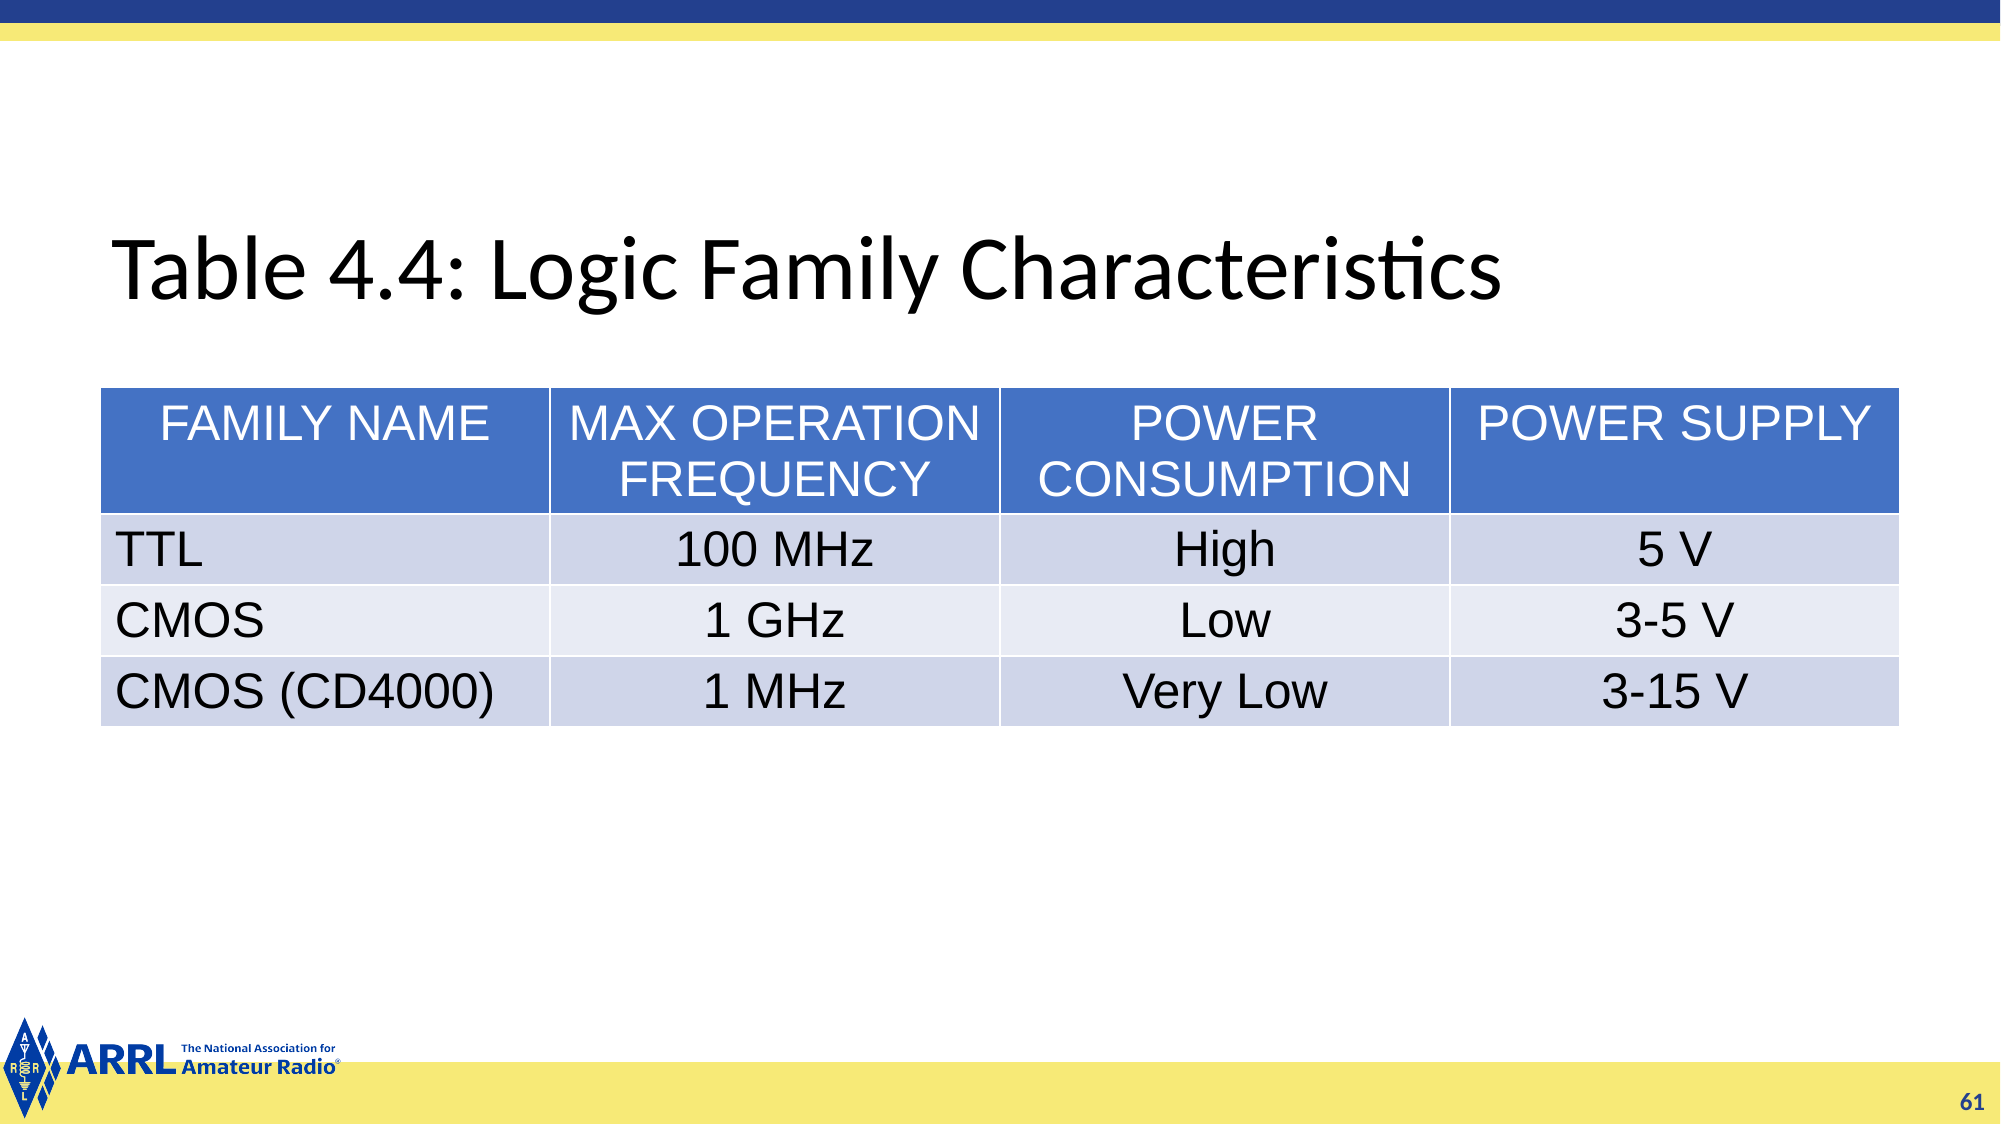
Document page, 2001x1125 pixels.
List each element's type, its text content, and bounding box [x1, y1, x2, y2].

table_cell Low [1001, 586, 1449, 655]
table_header POWER SUPPLY [1451, 388, 1899, 513]
title Table 4.4: Logic Family Characteristics [96, 212, 1897, 356]
table_header POWER CONSUMPTION [1001, 388, 1449, 513]
table_cell 100 MHz [551, 515, 999, 584]
table_cell TTL [101, 515, 549, 584]
table_header FAMILY NAME [101, 388, 549, 513]
table_cell High [1001, 515, 1449, 584]
picture [1, 1015, 342, 1121]
table_cell Very Low [1001, 657, 1449, 726]
table_cell CMOS [101, 586, 549, 655]
table_cell CMOS (CD4000) [101, 657, 549, 726]
table_cell 1 MHz [551, 657, 999, 726]
table_cell 1 GHz [551, 586, 999, 655]
table_cell 3-15 V [1451, 657, 1899, 726]
table_cell 5 V [1451, 515, 1899, 584]
table_cell 3-5 V [1451, 586, 1899, 655]
table_header MAX OPERATION FREQUENCY [551, 388, 999, 513]
